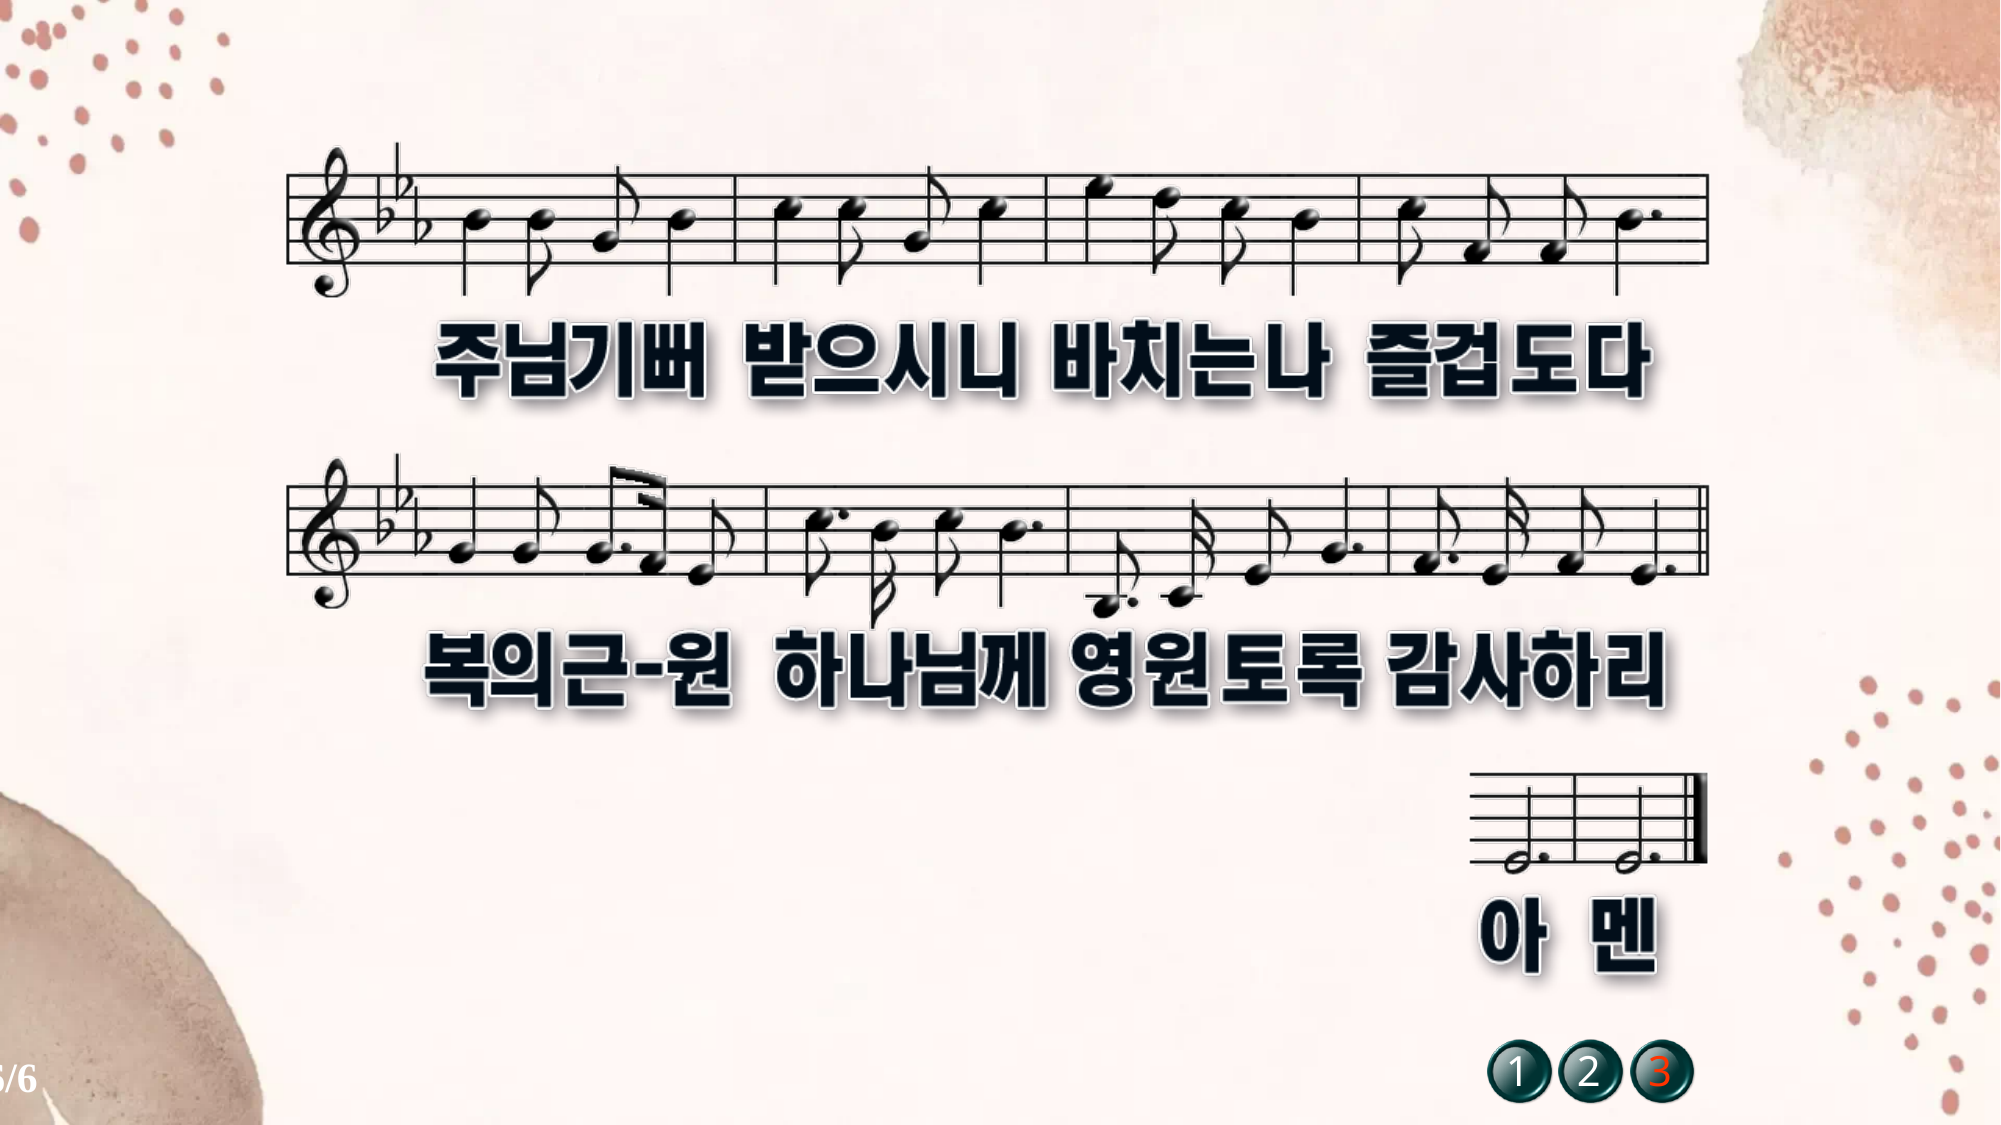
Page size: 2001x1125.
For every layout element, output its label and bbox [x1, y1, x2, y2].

text_box [1627, 1035, 1697, 1106]
text_box [1555, 1035, 1626, 1106]
picture [0, 0, 2001, 1125]
text_box [1484, 1035, 1555, 1106]
